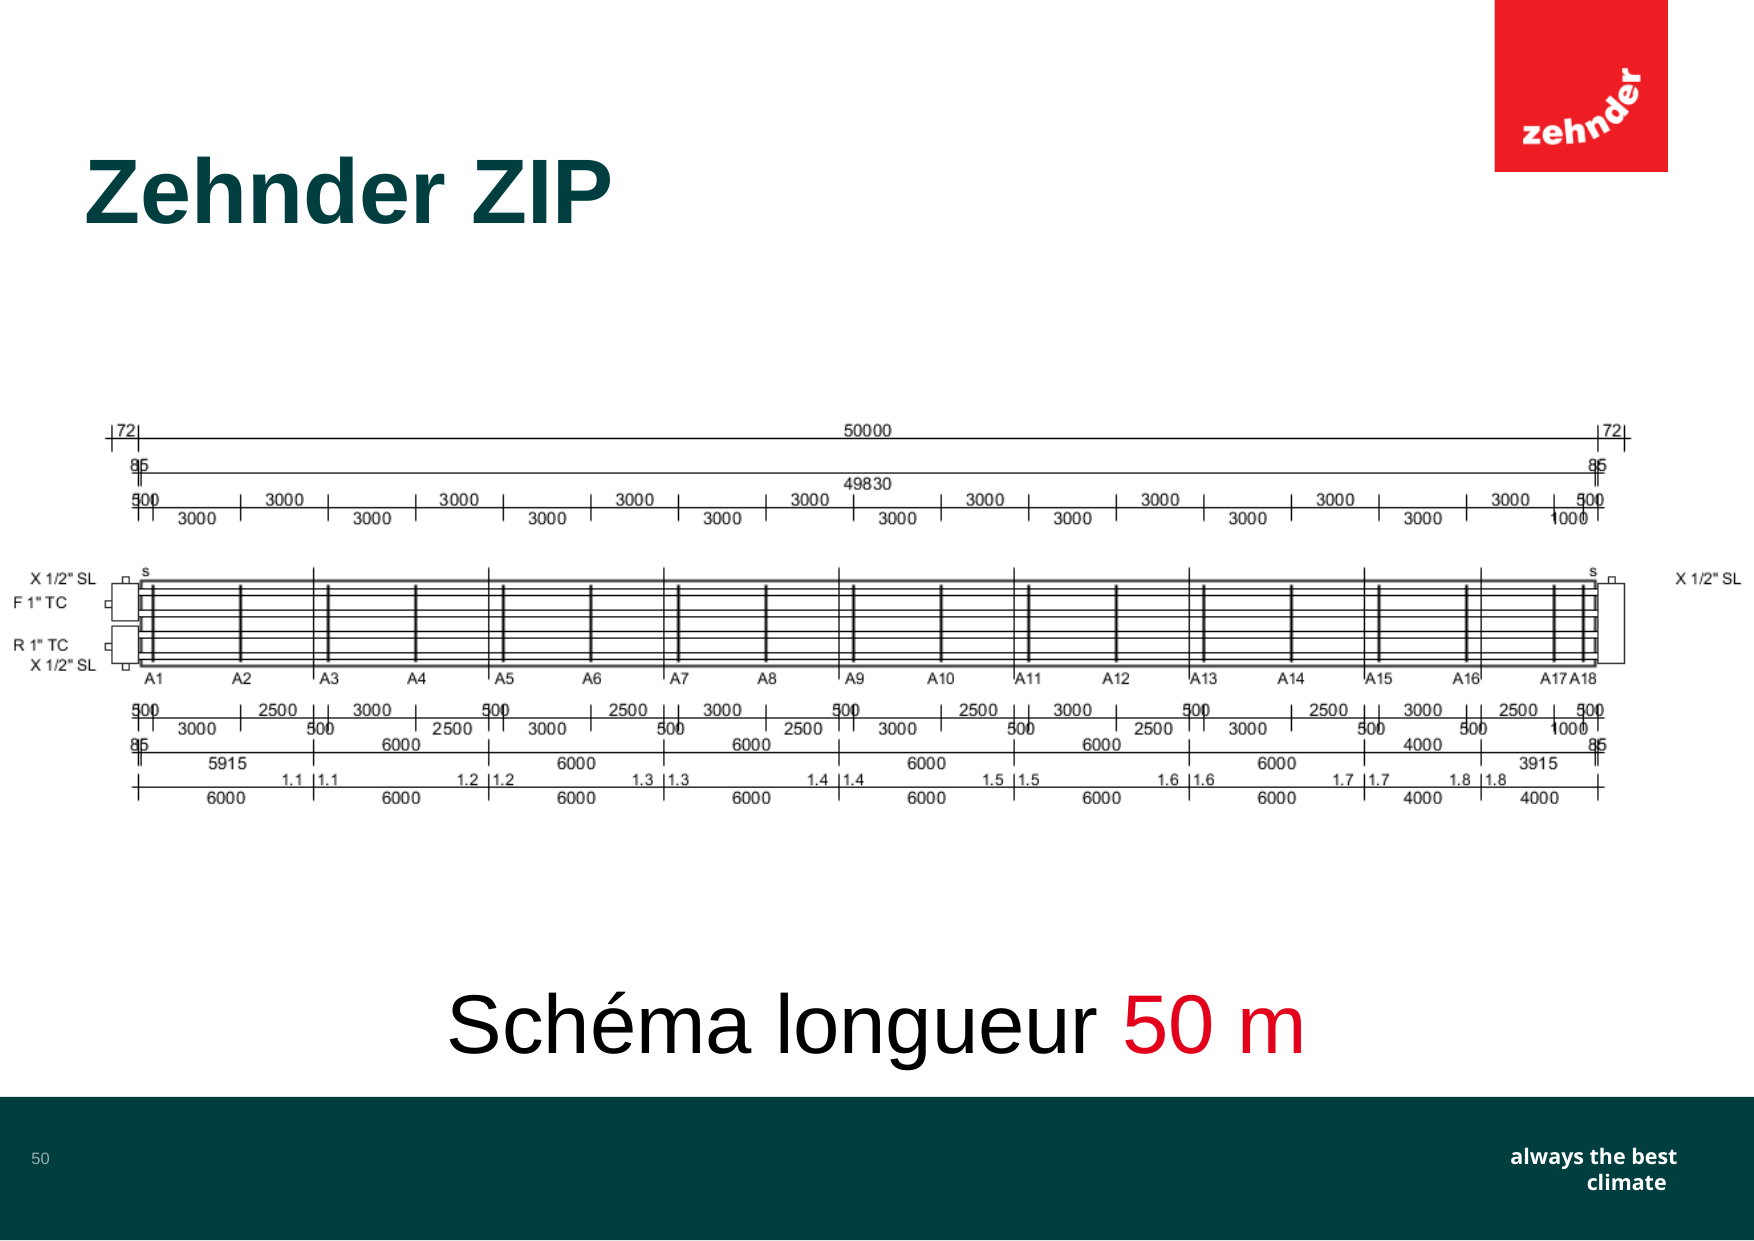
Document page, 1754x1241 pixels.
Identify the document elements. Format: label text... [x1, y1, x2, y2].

picture [0, 418, 1754, 812]
text_box Schéma longueur 50 m [431, 962, 1323, 1078]
title Zehnder ZIP [70, 136, 1583, 207]
